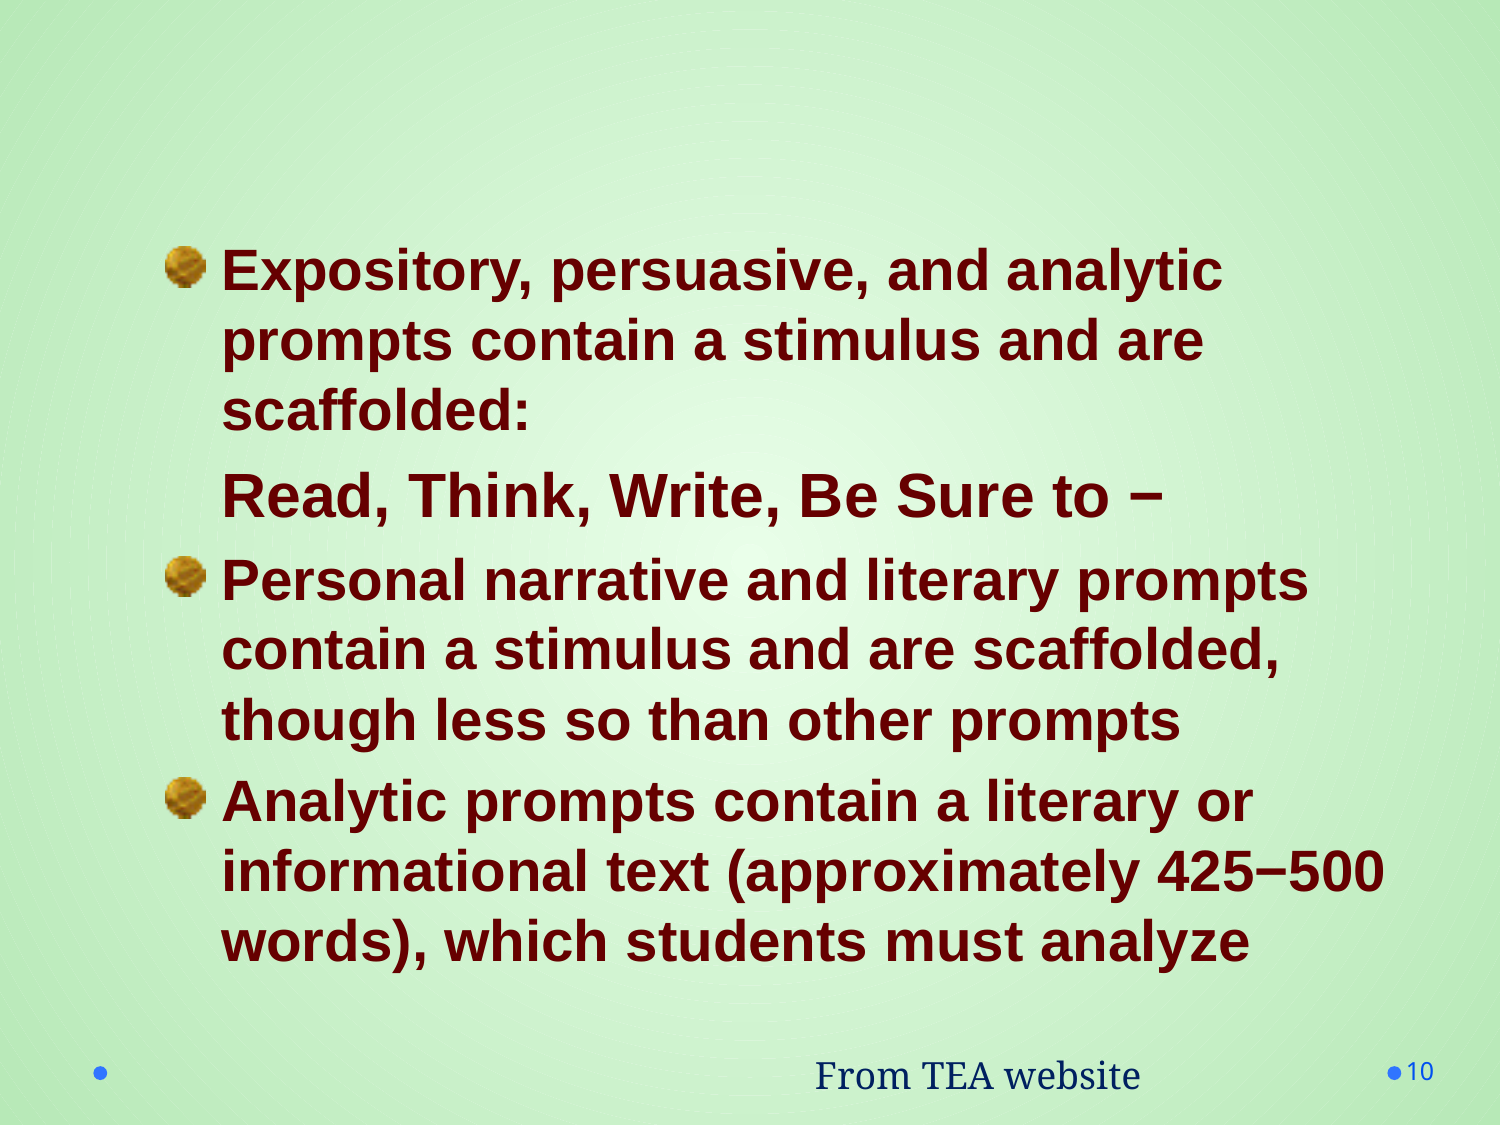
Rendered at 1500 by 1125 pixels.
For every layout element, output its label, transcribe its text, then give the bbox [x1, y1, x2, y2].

picture [165, 777, 206, 819]
text_box From TEA website [800, 1044, 1275, 1105]
list Expository, persuasive, and analytic prompts contain a stimulus and are scaffolded: Read, Think, Write, Be Sure to − Personal narrative and literary prompts contain a stimulus and are scaffolded, though less so than other prompts Analytic prompts contain a literary or informational text (approximately 425−500 words), which students must analyze [150, 224, 1425, 1032]
title STAAR Writing Prompts [99, 112, 1438, 275]
picture [165, 246, 206, 288]
slide_number 10 [1401, 1042, 1494, 1103]
picture [165, 556, 206, 597]
